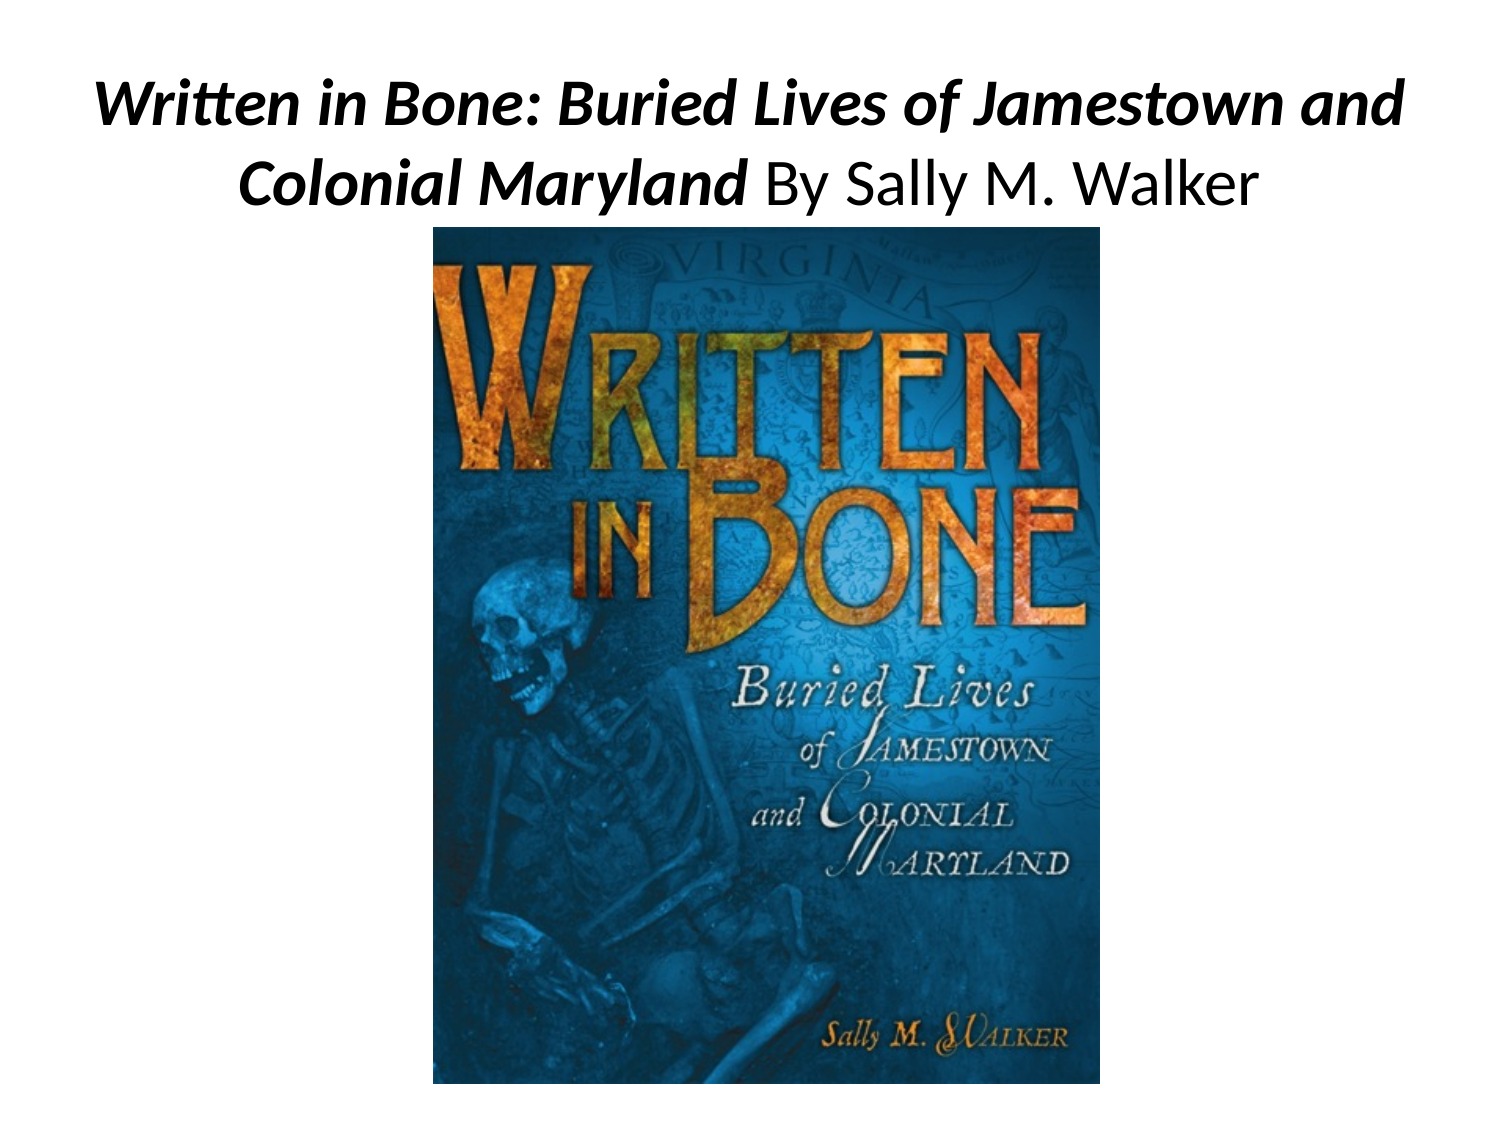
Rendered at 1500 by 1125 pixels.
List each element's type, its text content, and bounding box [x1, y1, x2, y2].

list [433, 227, 1101, 1084]
title Written in Bone: Buried Lives of Jamestown and Colonial Maryland By Sally M. Walker [75, 45, 1425, 233]
